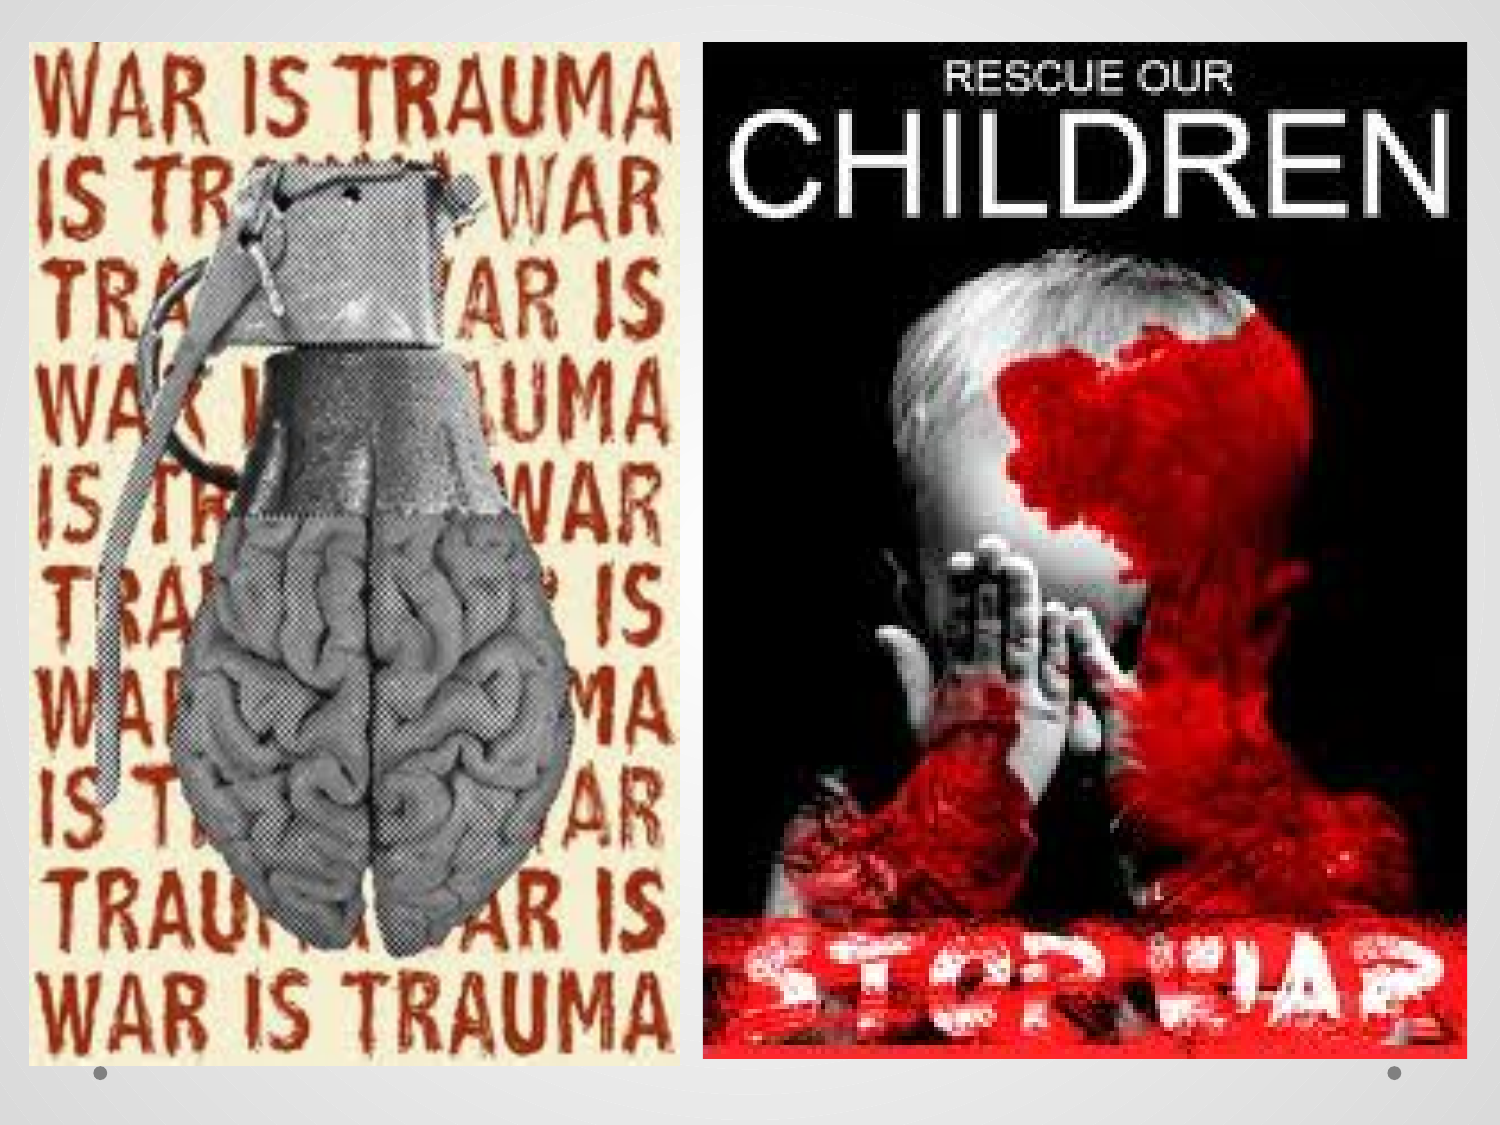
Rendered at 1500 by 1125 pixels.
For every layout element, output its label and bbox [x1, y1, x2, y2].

list [702, 42, 1468, 1059]
list [29, 42, 680, 1067]
